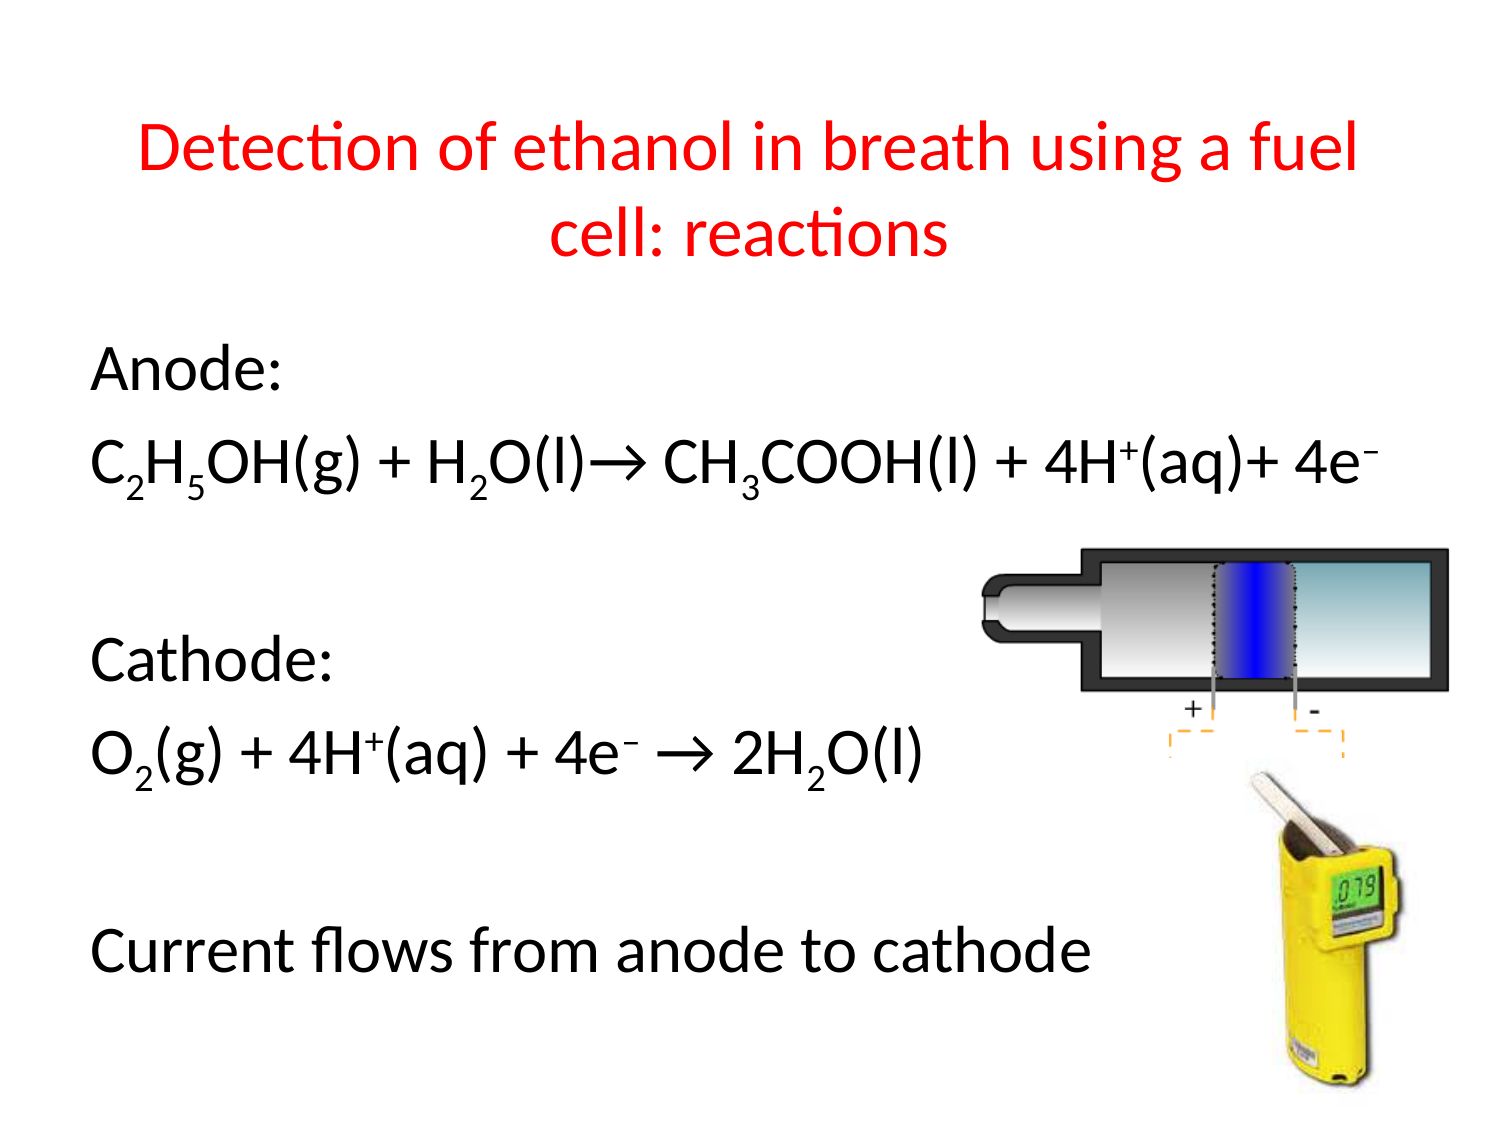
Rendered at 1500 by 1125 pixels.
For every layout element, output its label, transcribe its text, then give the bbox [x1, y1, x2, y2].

list Anode: C2H5OH(g) + H2O(l)→ CH3COOH(l) + 4H+(aq)+ 4e– Cathode: O2(g) + 4H+(aq) + 4e– → 2H2O(l) Current flows from anode to cathode [75, 316, 1461, 1125]
picture [970, 533, 1500, 1108]
title Detection of ethanol in breath using a fuel cell: reactions [75, 90, 1425, 279]
